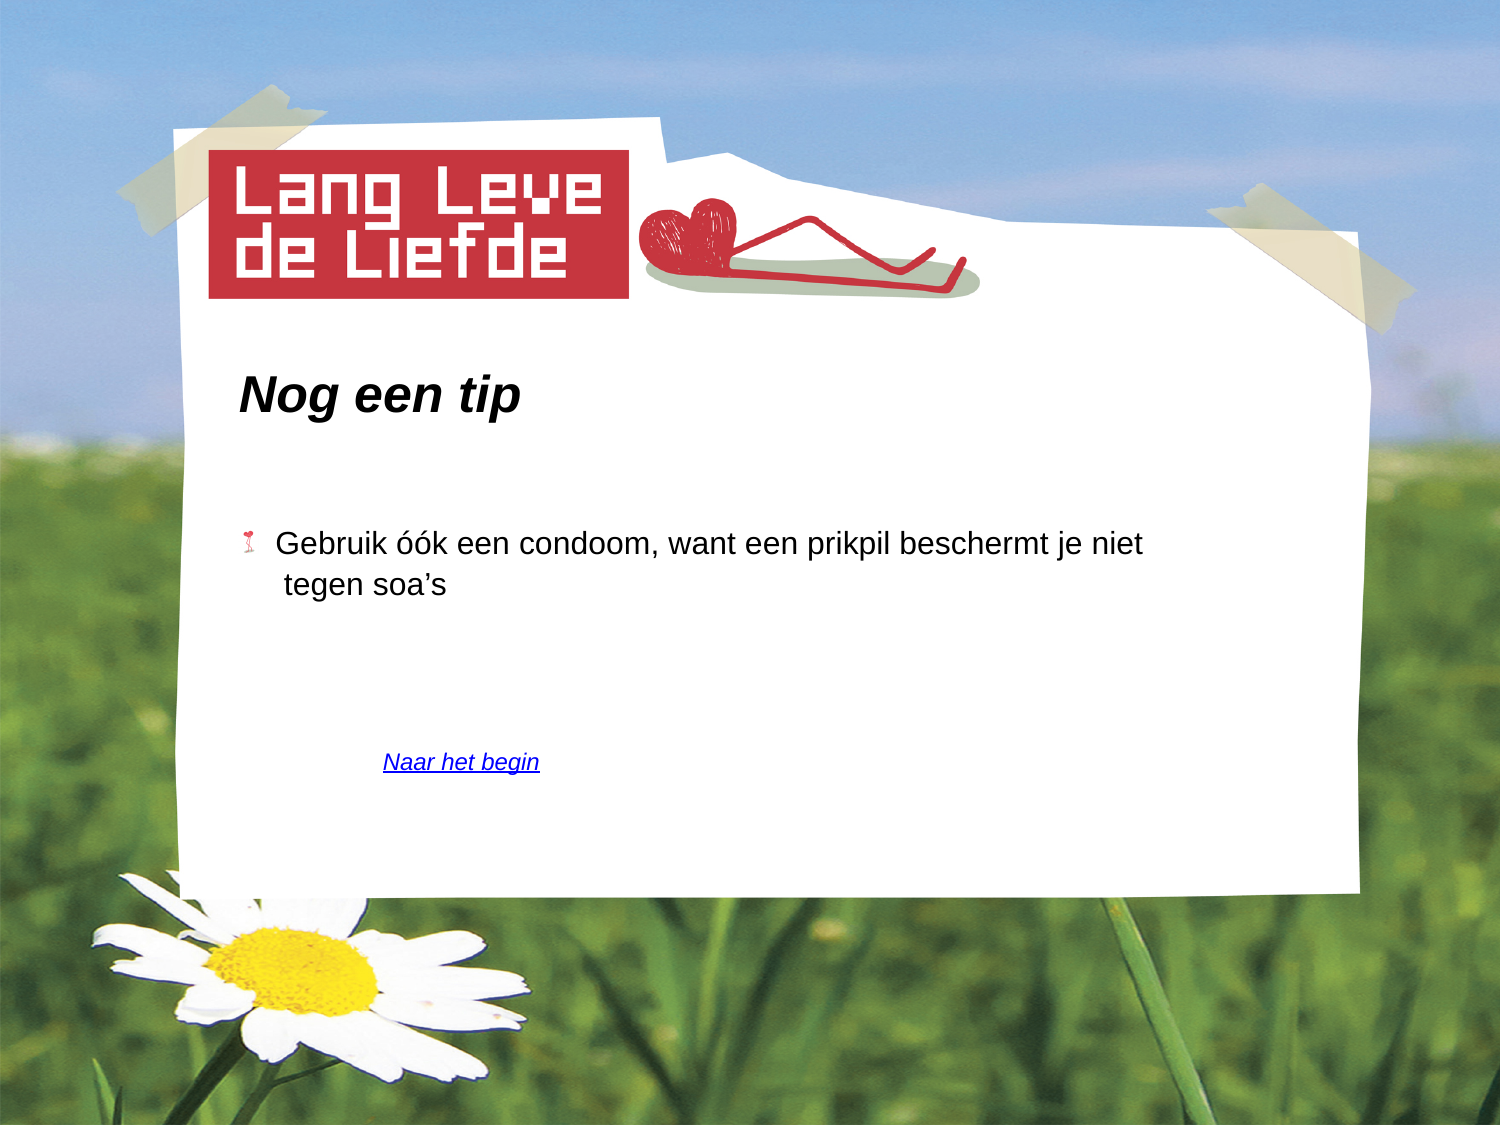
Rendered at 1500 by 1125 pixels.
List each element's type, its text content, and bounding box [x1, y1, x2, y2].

list Nog een tip Gebruik óók een condoom, want een prikpil beschermt je niet tegen soa’s Naar het begin [223, 359, 1293, 831]
picture [0, 0, 1500, 1125]
